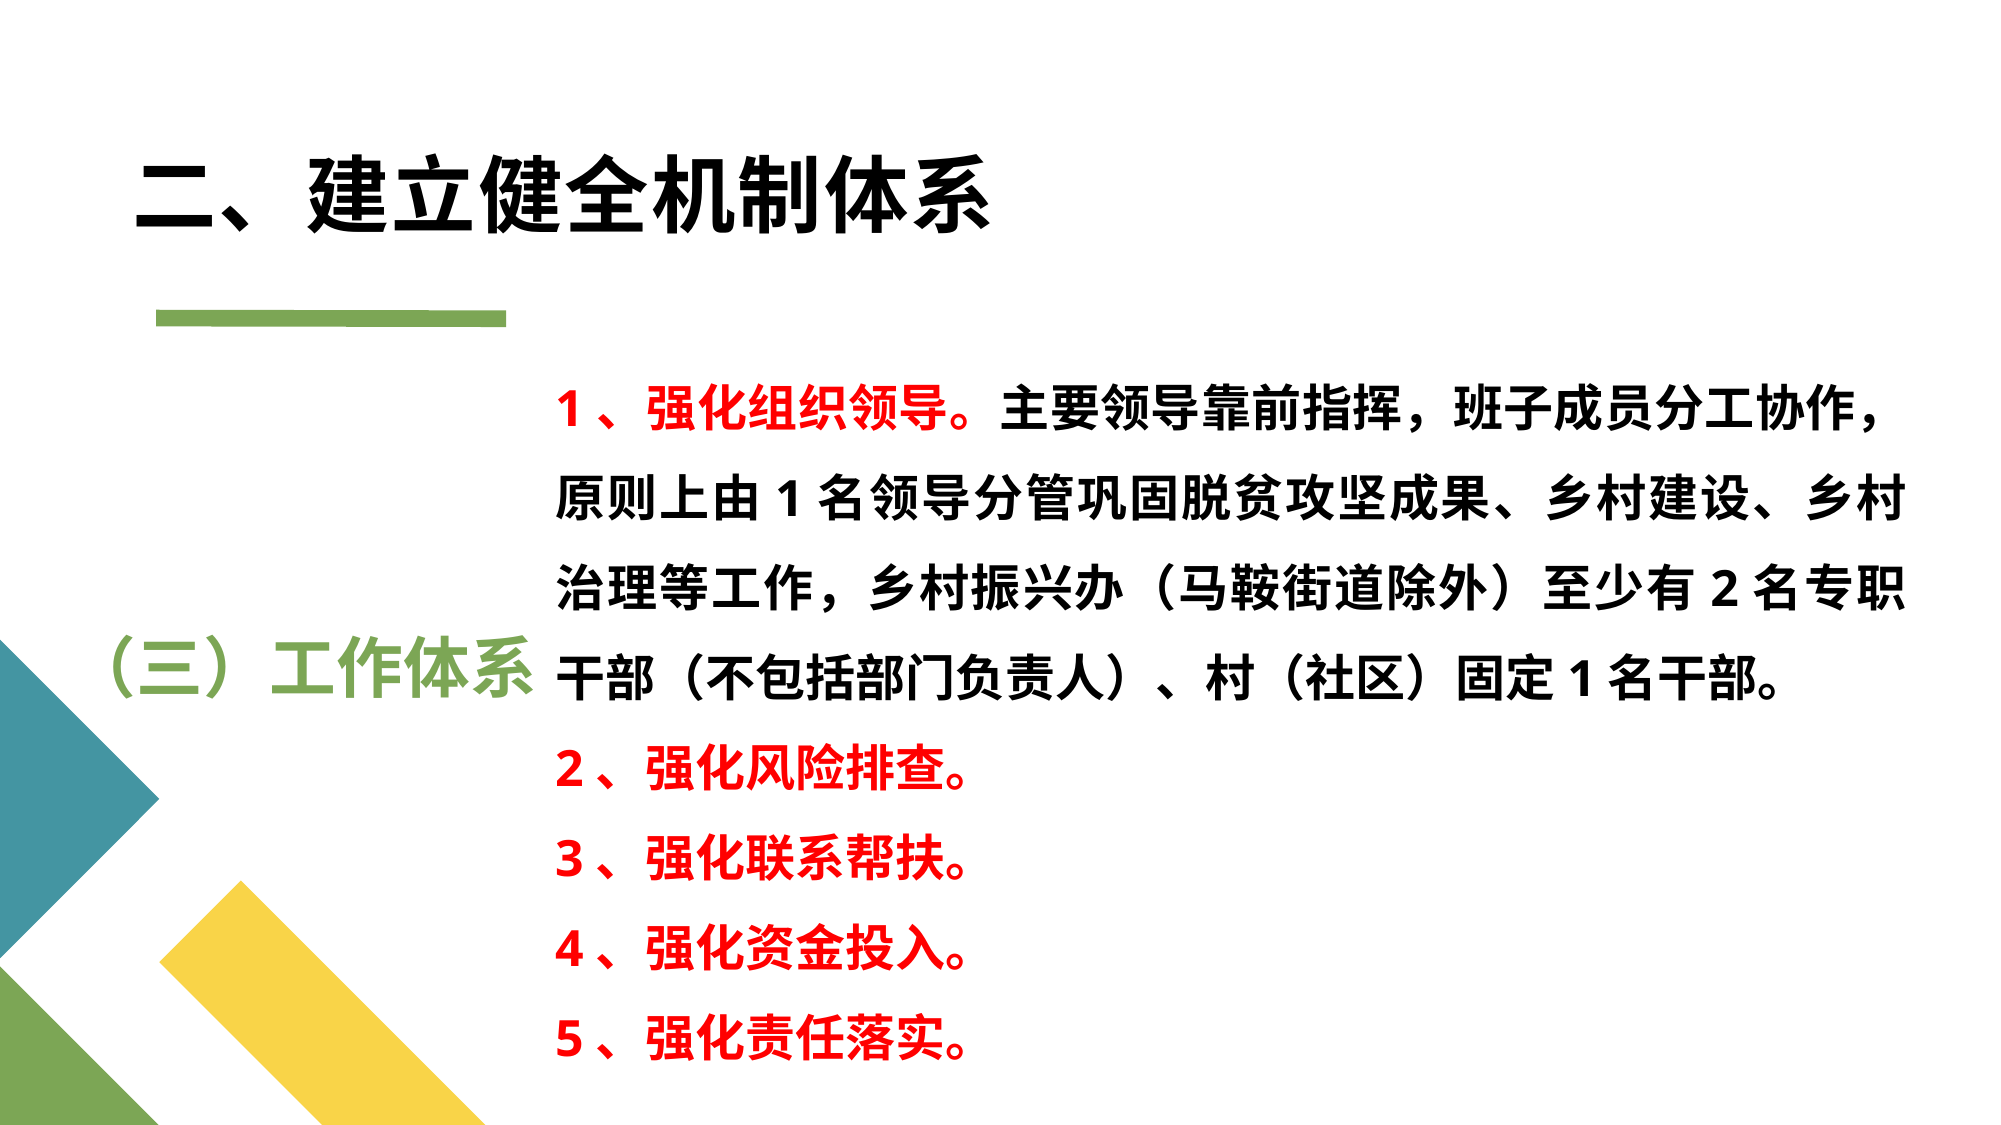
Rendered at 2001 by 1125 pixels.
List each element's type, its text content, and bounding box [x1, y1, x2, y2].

text_box 1、强化组织领导。主要领导靠前指挥，班子成员分工协作，原则上由1名领导分管巩固脱贫攻坚成果、乡村建设、乡村治理等工作，乡村振兴办（马鞍街道除外）至少有2名专职干部（不包括部门负责人）、村（社区）固定1名干部。 2、强化风险排查。 3、强化联系帮扶。 4、强化资金投入。 5、强化责任落实。 [540, 339, 1922, 1074]
text_box （三）工作体系 [55, 627, 540, 744]
title 二、建立健全机制体系 [132, 144, 1000, 245]
